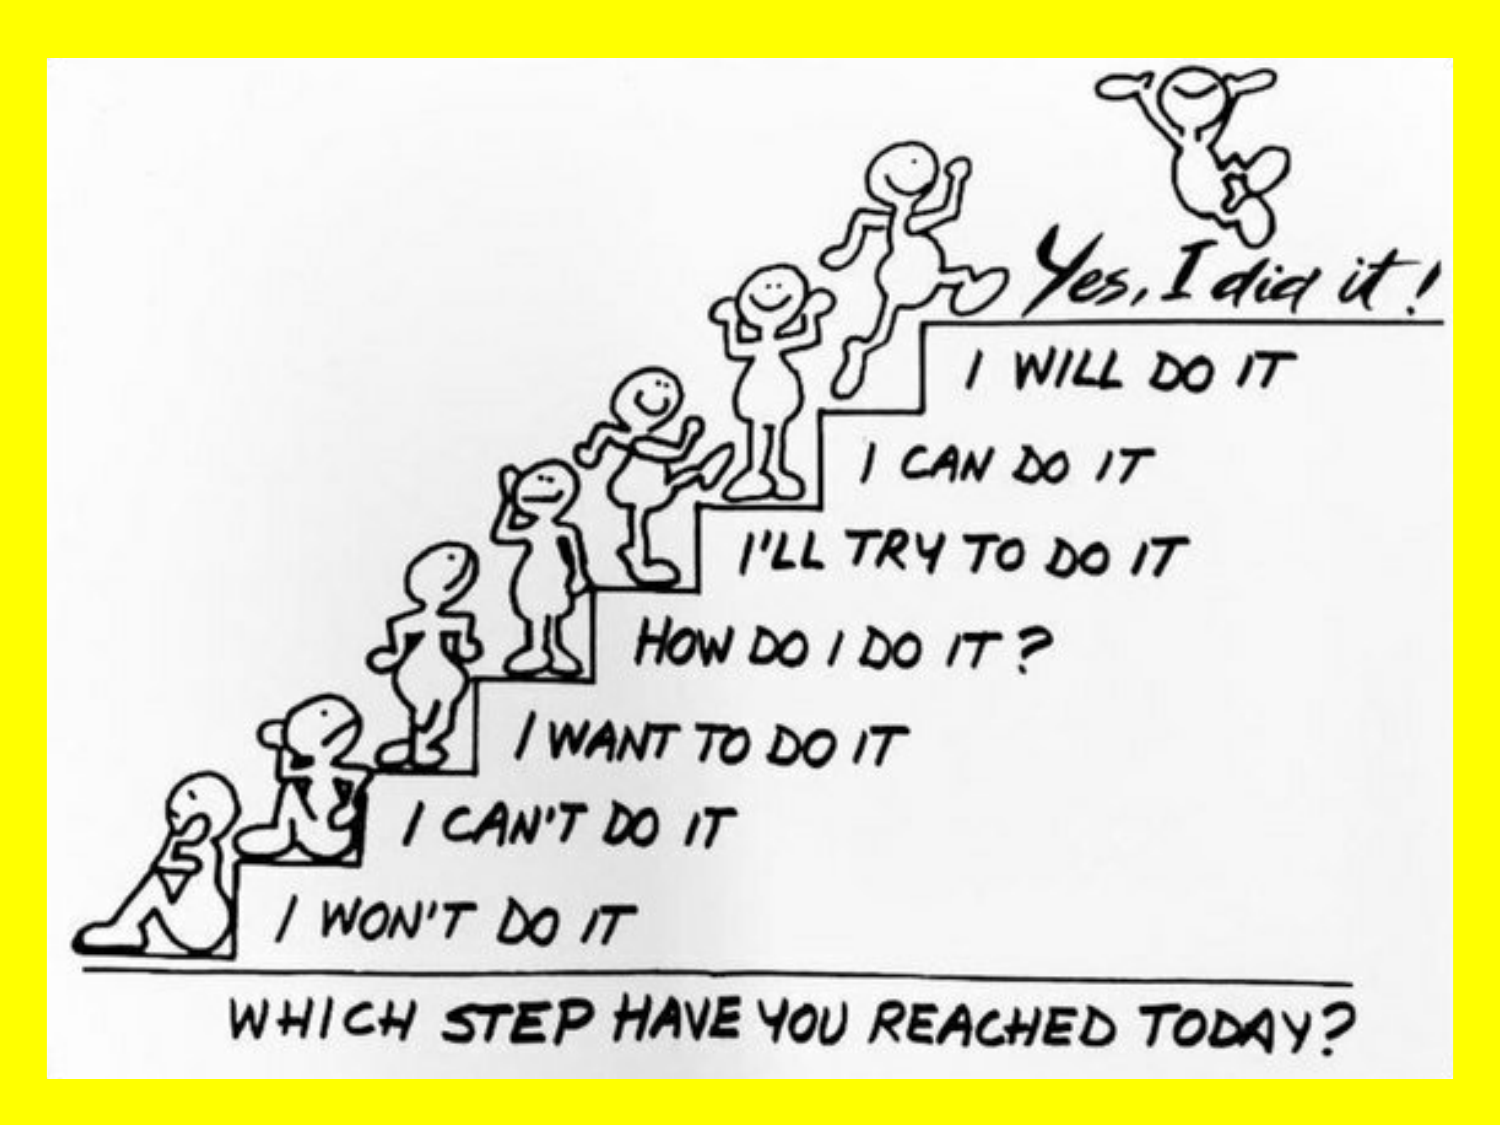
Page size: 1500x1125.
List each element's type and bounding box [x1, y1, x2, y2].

picture [46, 58, 1454, 1079]
